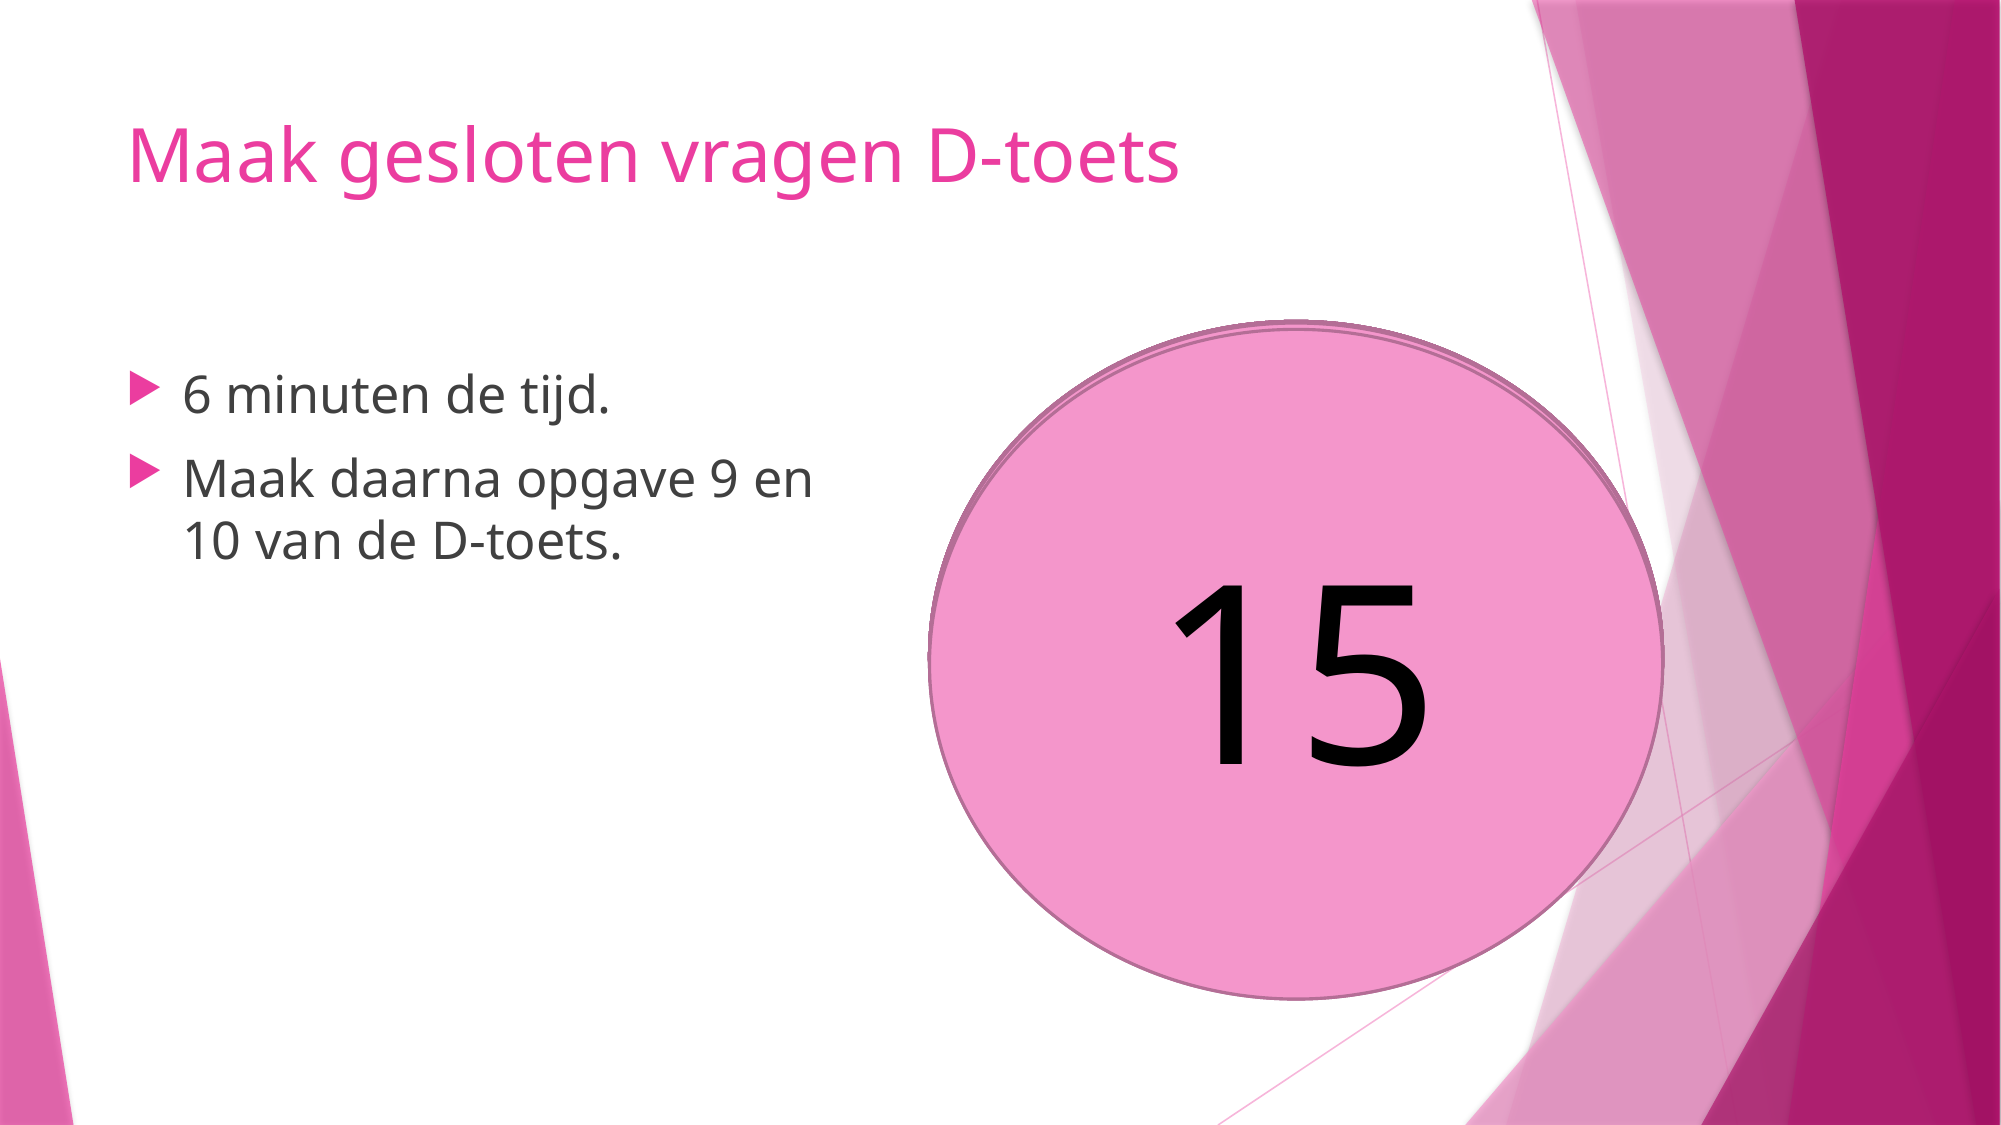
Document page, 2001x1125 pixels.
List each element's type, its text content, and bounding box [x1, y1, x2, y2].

title Maak gesloten vragen D-toets [111, 99, 1522, 317]
text_box 15 [927, 327, 1665, 1001]
text_box 14 [930, 321, 1662, 621]
list 6 minuten de tijd. Maak daarna opgave 9 en 10 van de D-toets. [111, 354, 831, 962]
